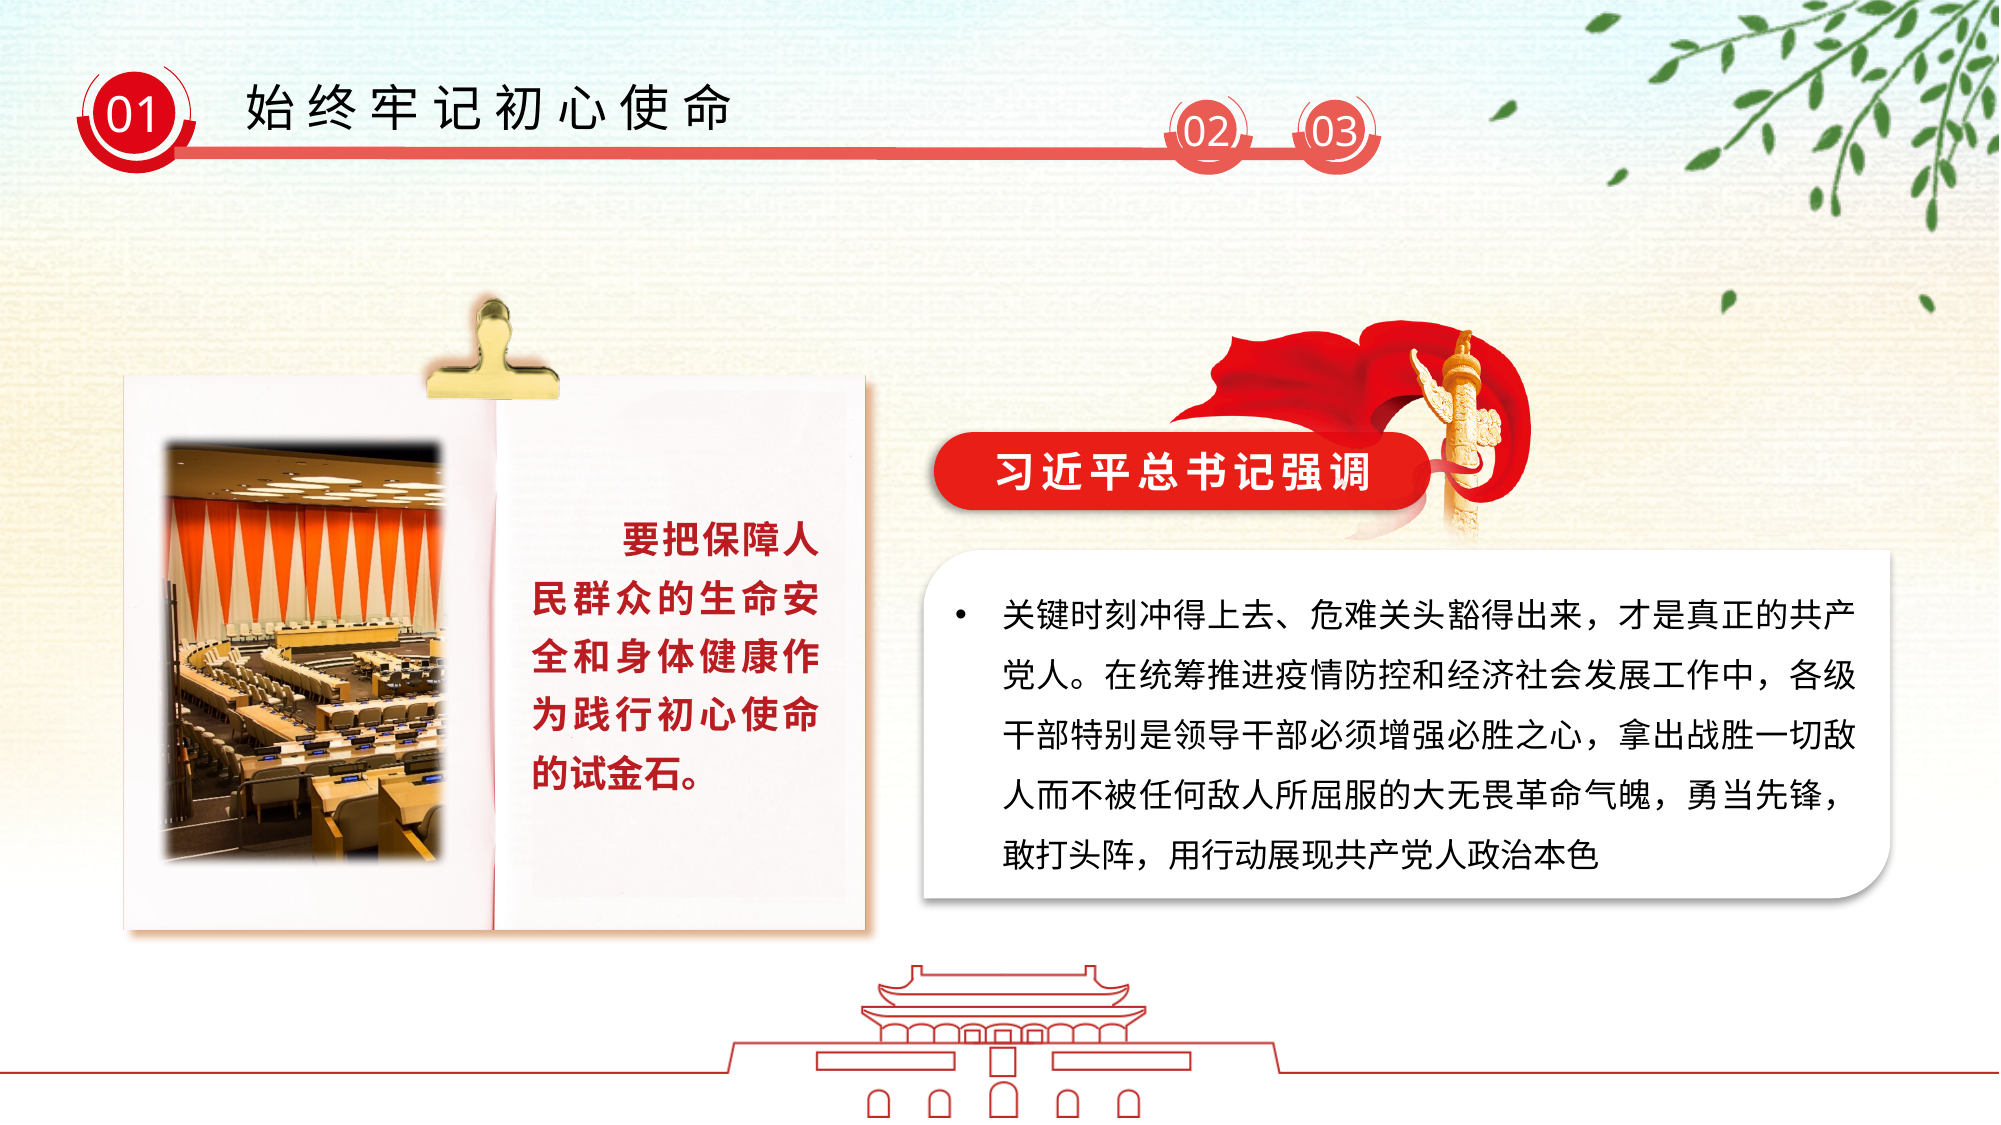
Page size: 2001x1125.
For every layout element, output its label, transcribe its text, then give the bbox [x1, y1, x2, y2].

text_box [1298, 91, 1376, 169]
picture [0, 0, 1999, 1125]
text_box 始终牢记初心使命 [230, 69, 1123, 144]
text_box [1169, 91, 1248, 169]
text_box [82, 59, 191, 167]
text_box 习近平总书记强调 [933, 432, 1169, 511]
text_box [109, 291, 877, 939]
text_box 关键时刻冲得上去、危难关头豁得出来，才是真正的共产党人。在统筹推进疫情防控和经济社会发展工作中，各级干部特别是领导干部必须增强必胜之心，拿出战胜一切敌人而不被任何敌人所屈服的大无畏革命气魄，勇当先锋，敢打头阵，用行动展现共产党人政治本色 [923, 549, 1891, 899]
